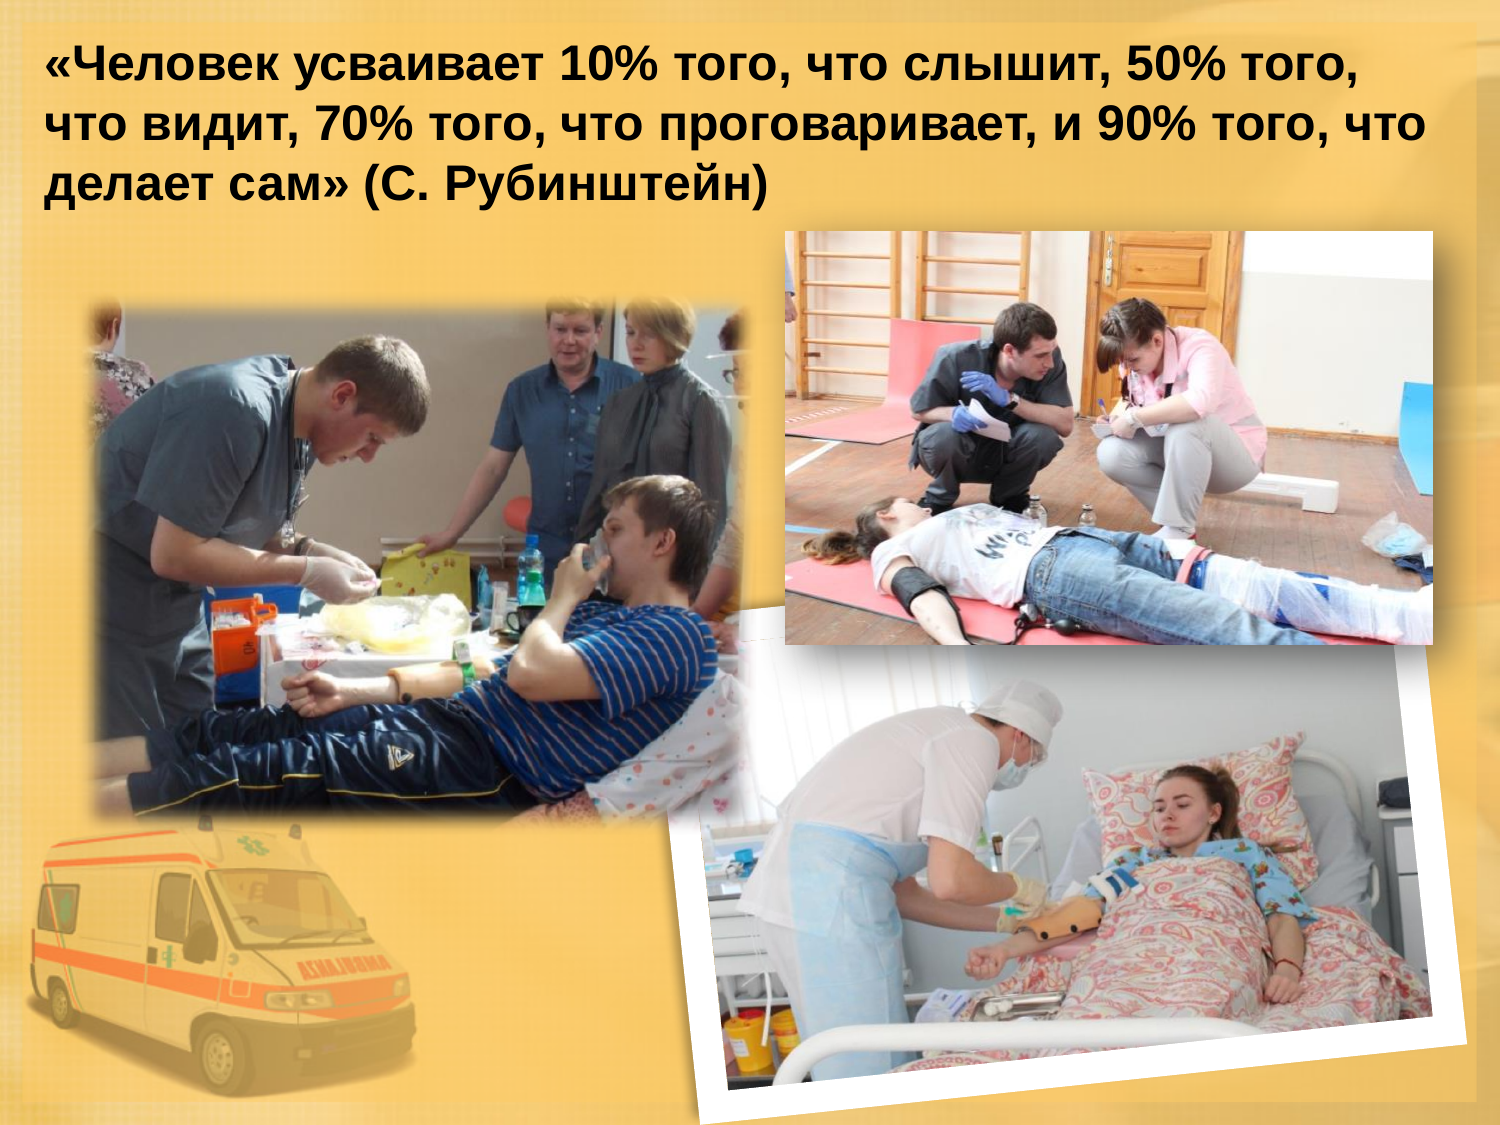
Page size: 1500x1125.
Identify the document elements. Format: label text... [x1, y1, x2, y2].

title «Человек усваивает 10% того, что слышит, 50% того, что видит, 70% того, что проговаривает, и 90% того, что делает сам» (С. Рубинштейн) [29, 30, 1459, 219]
picture [76, 231, 1434, 1090]
picture [0, 0, 1500, 1125]
